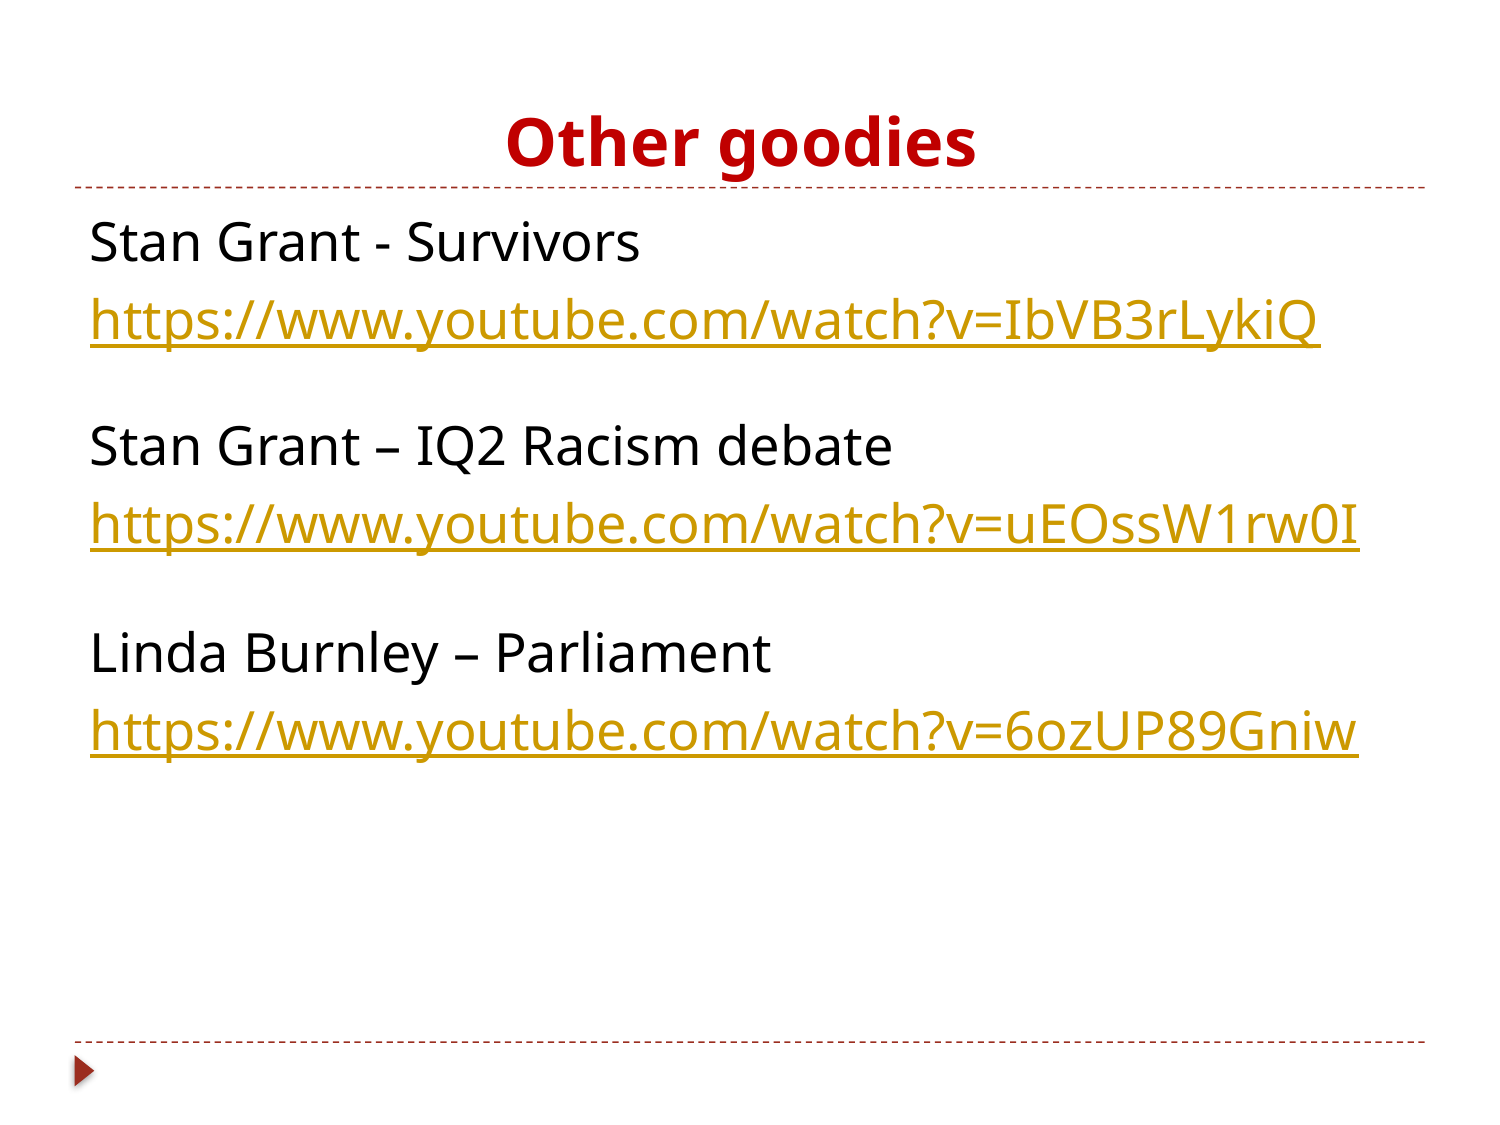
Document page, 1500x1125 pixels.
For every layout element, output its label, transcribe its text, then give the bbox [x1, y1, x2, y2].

list Stan Grant - Survivors https://www.youtube.com/watch?v=IbVB3rLykiQ Stan Grant – IQ2 Racism debate https://www.youtube.com/watch?v=uEOssW1rw0I Linda Burnley – Parliament https://www.youtube.com/watch?v=6ozUP89Gniw [75, 200, 1425, 1010]
title Other goodies [75, 24, 1425, 188]
